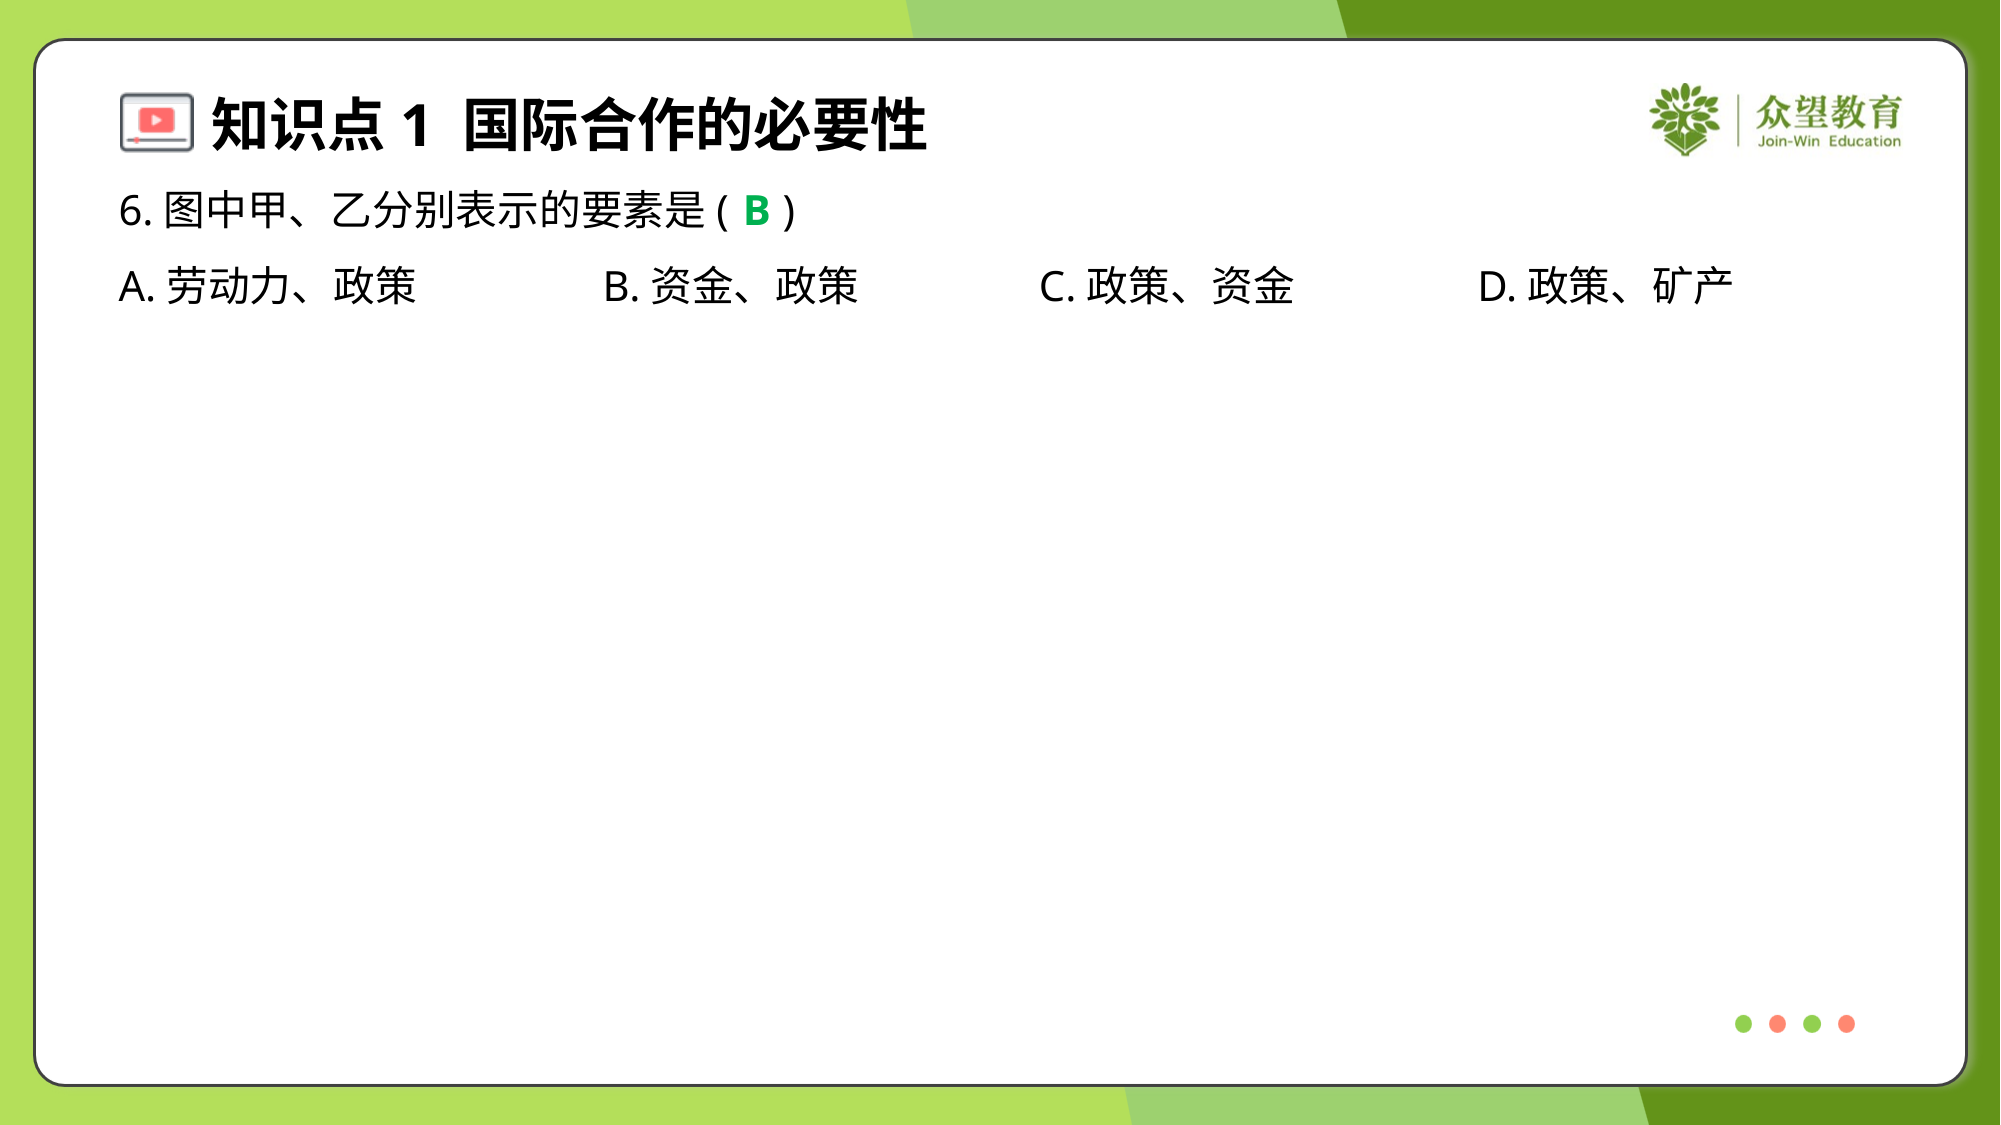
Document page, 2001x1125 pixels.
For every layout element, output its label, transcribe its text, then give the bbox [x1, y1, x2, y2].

text_box B [727, 158, 787, 226]
text_box A.劳动力、政策 B.资金、政策 C.政策、资金 D.政策、矿产 [118, 234, 1883, 302]
text_box 6.图中甲、乙分别表示的要素是( ) [787, 158, 1883, 226]
picture [0, 0, 2000, 1125]
text_box 6.图中甲、乙分别表示的要素是( ) [118, 158, 727, 226]
